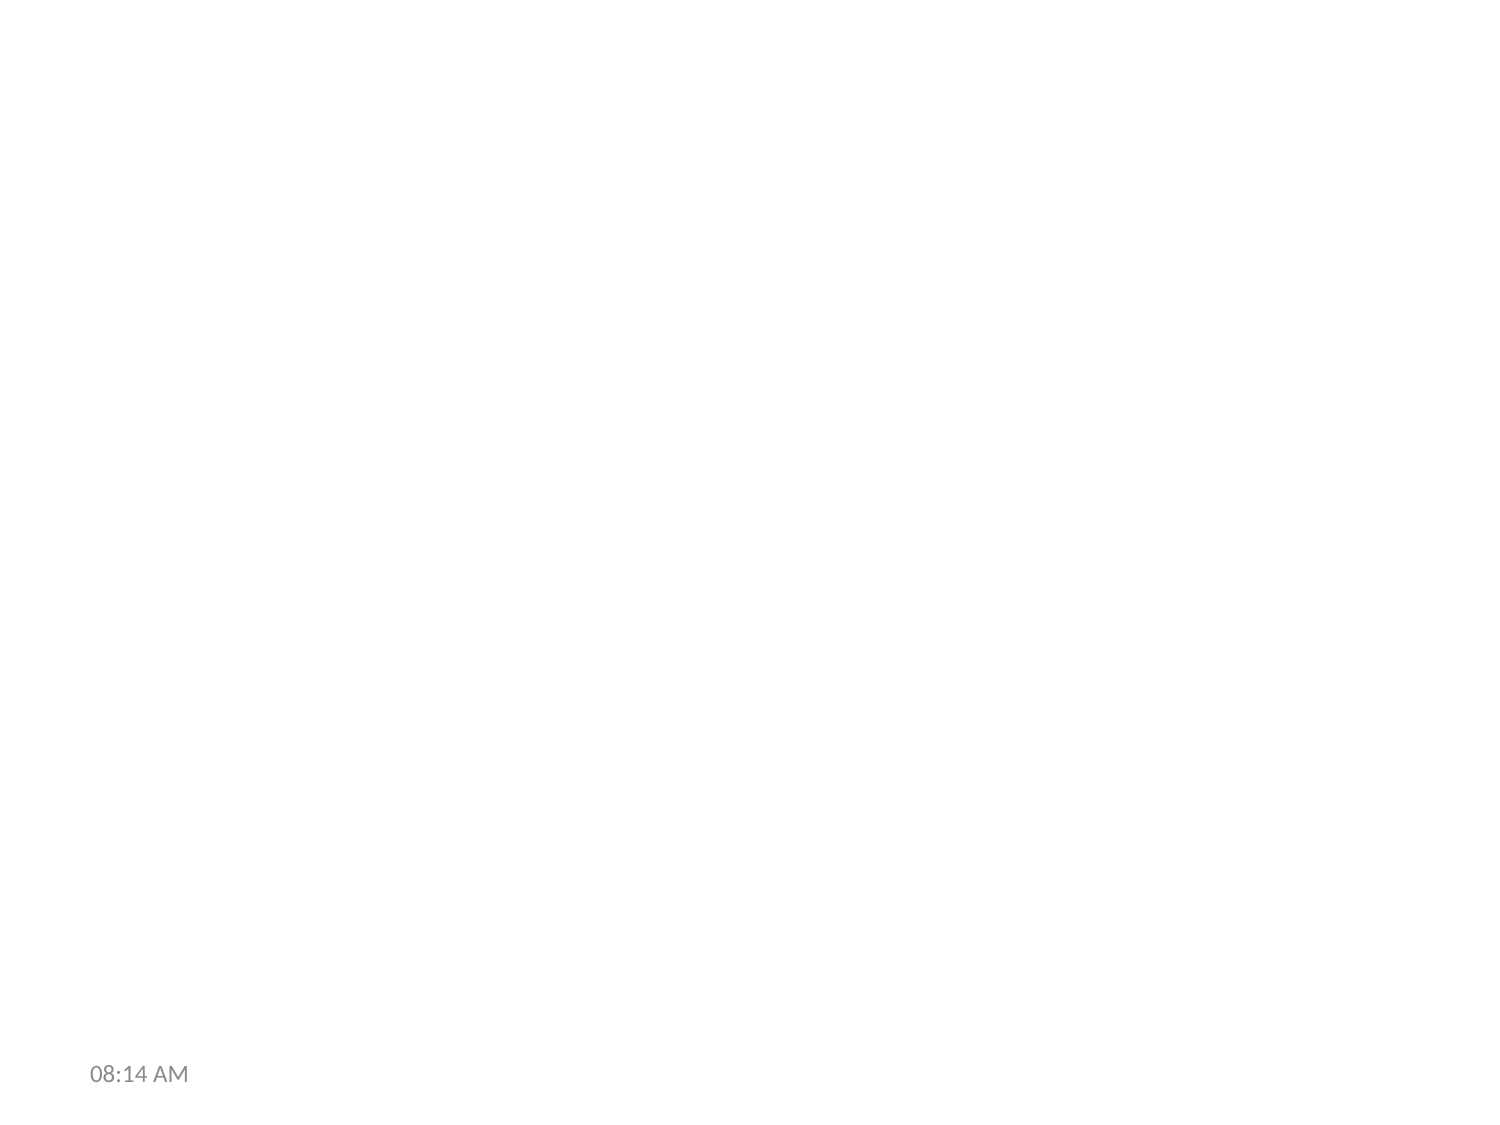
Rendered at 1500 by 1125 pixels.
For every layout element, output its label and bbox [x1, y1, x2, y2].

slide_number [75, 1042, 425, 1103]
